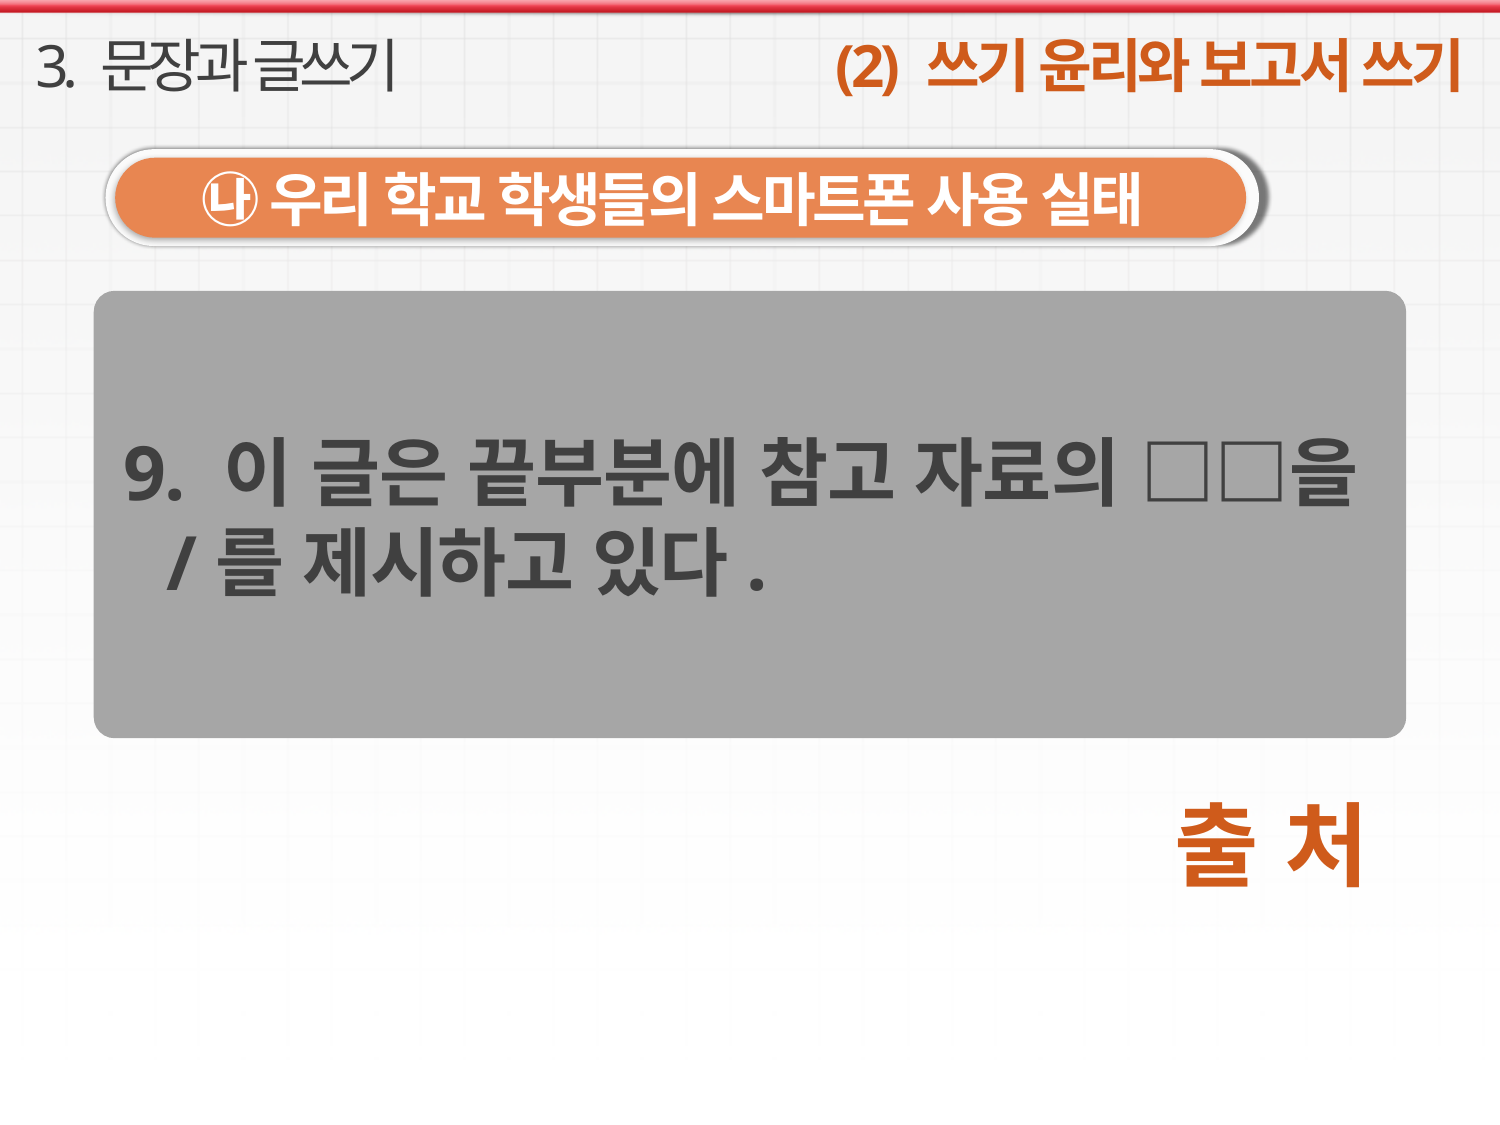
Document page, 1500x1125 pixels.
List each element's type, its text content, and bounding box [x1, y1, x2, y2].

list 9. 이 글은 끝부분에 참고 자료의 □□을/를 제시하고 있다. [108, 304, 1392, 727]
list 3. 문장과 글쓰기 [0, 0, 596, 101]
list (2) 쓰기 윤리와 보고서 쓰기 [596, 0, 1500, 101]
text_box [105, 148, 1260, 247]
text_box 출 처 [1101, 787, 1442, 898]
picture [0, 101, 1500, 1125]
text_box [91, 288, 1409, 741]
